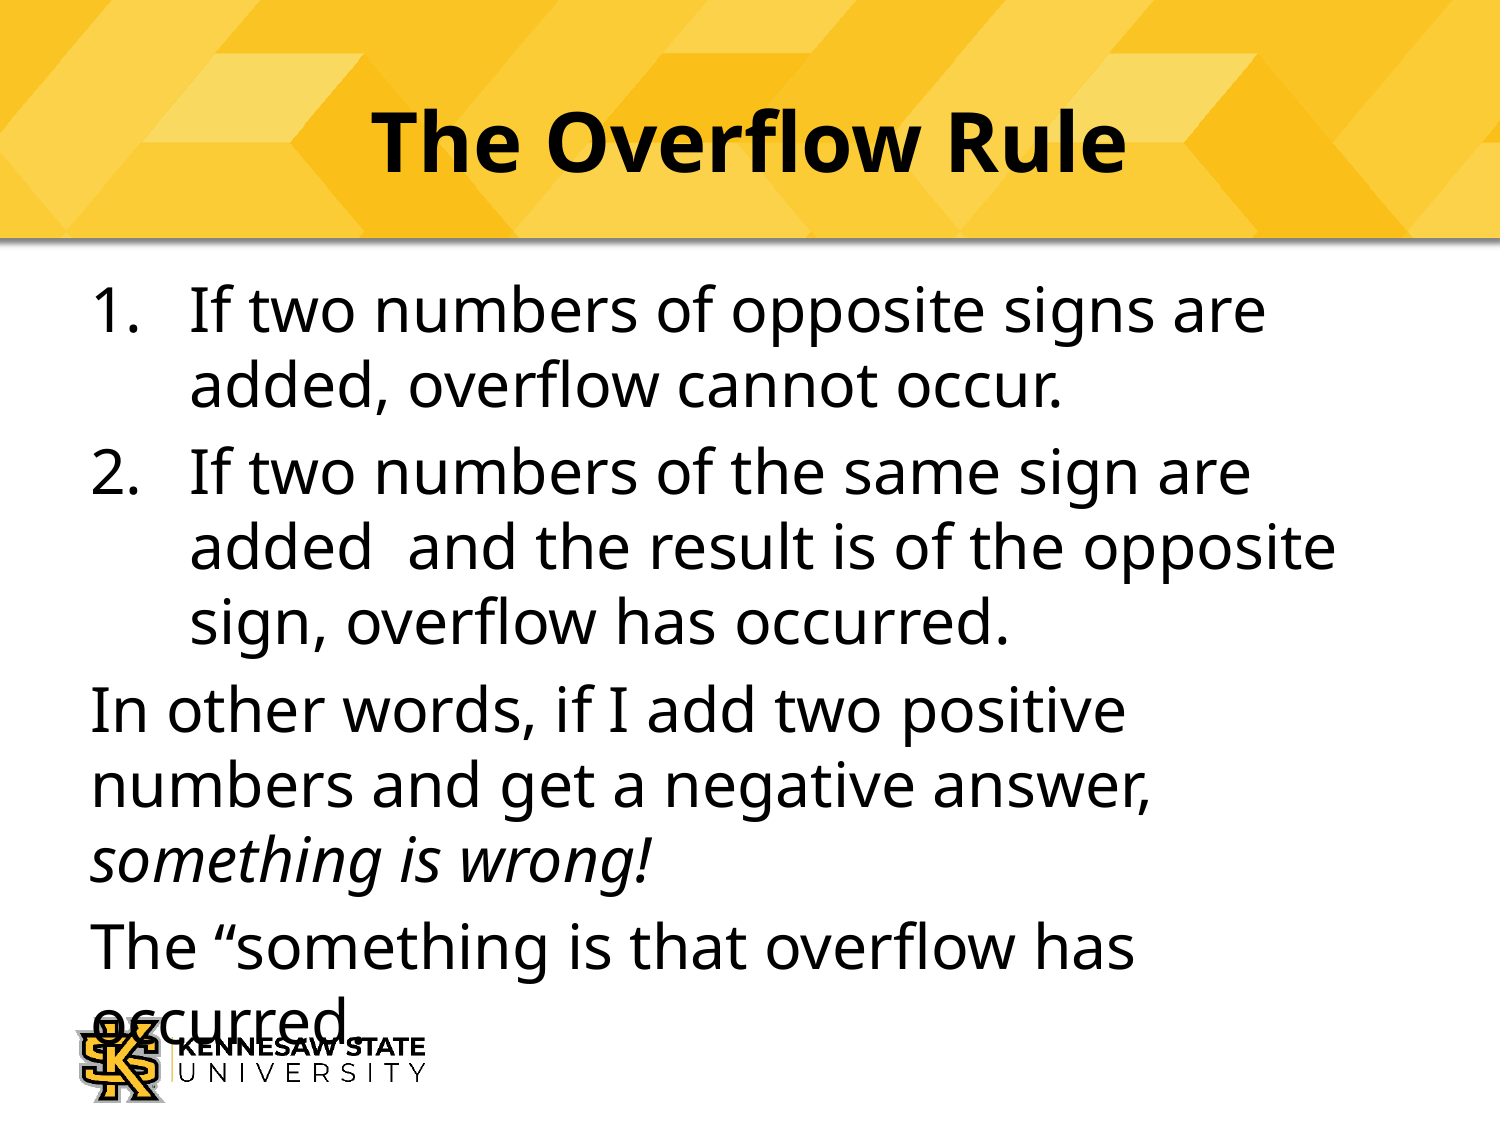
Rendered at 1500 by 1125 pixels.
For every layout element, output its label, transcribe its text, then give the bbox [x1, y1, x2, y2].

list If two numbers of opposite signs are added, overflow cannot occur. If two numbers of the same sign are added and the result is of the opposite sign, overflow has occurred. In other words, if I add two positive numbers and get a negative answer, something is wrong! The “something is that overflow has occurred. [75, 262, 1425, 1005]
title The Overflow Rule [75, 45, 1425, 233]
picture [0, 0, 1500, 251]
picture [75, 1017, 425, 1103]
